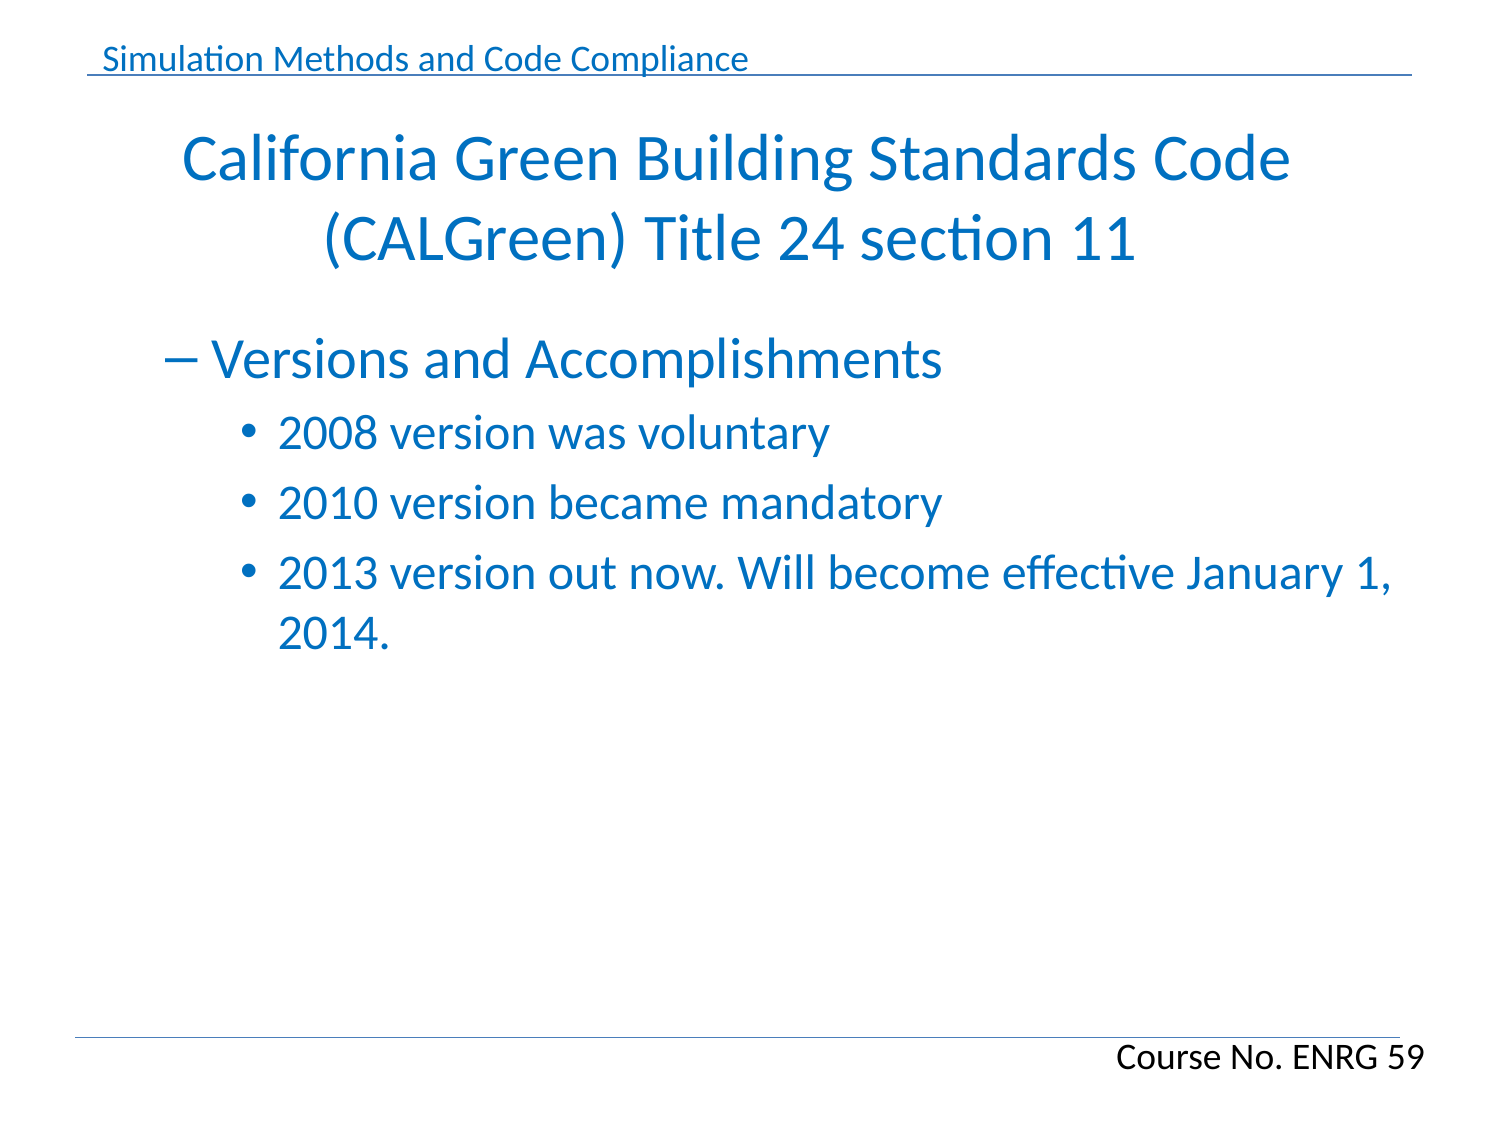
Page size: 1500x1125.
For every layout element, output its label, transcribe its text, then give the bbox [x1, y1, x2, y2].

title California Green Building Standards Code (CALGreen) Title 24 section 11 [62, 99, 1413, 288]
list Versions and Accomplishments 2008 version was voluntary 2010 version became mandatory 2013 version out now. Will become effective January 1, 2014. [75, 312, 1425, 1055]
